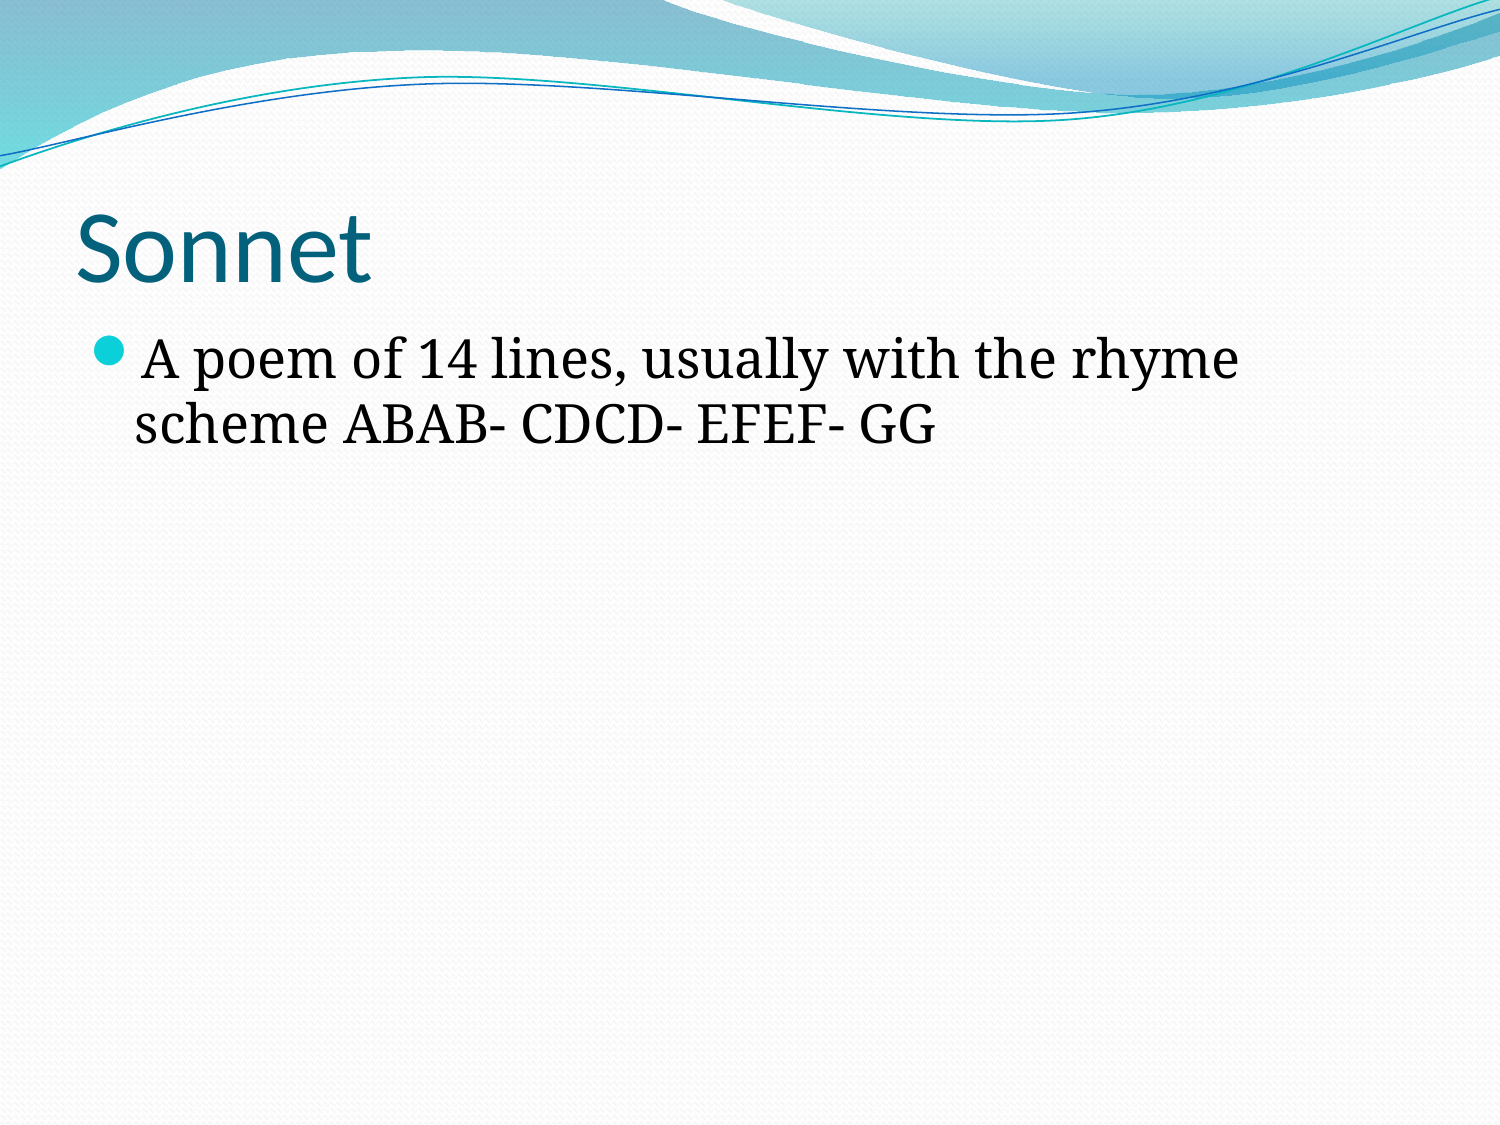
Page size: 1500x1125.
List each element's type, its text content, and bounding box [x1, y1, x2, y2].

list A poem of 14 lines, usually with the rhyme scheme ABAB- CDCD- EFEF- GG [75, 317, 1425, 1038]
title Sonnet [75, 115, 1425, 303]
